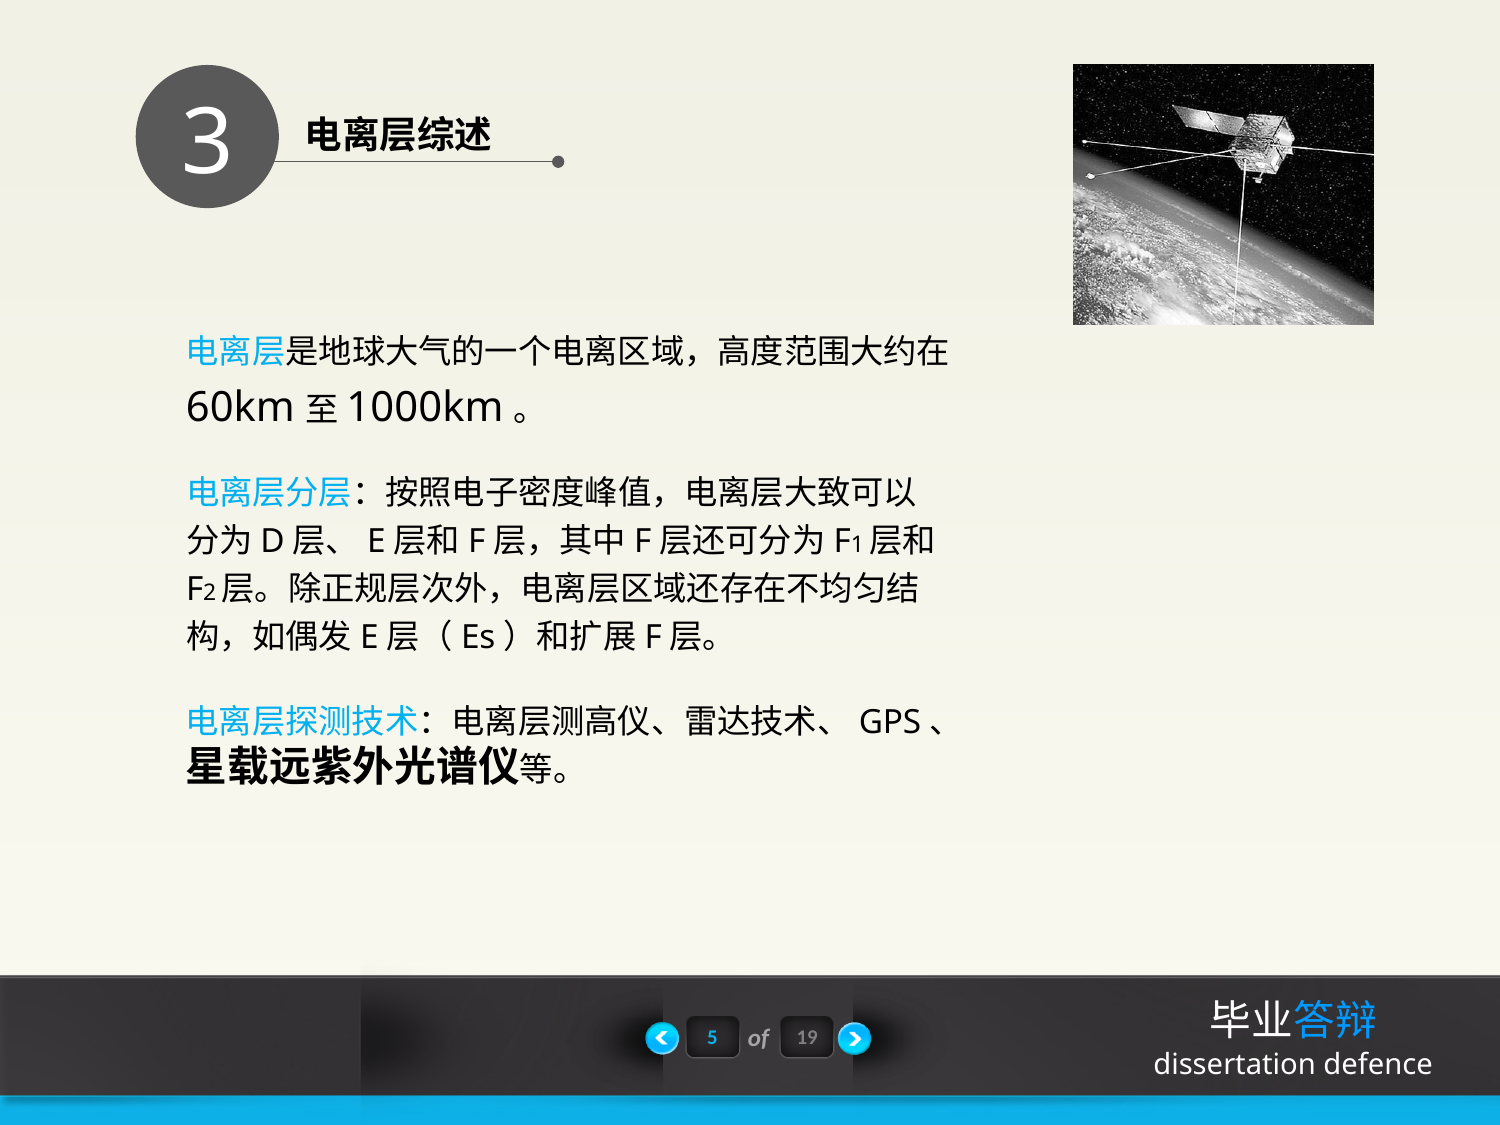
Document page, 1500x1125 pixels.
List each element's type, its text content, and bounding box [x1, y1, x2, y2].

text_box 3 [133, 62, 281, 211]
text_box 电离层分层：按照电子密度峰值，电离层大致可以分为D层、E层和F层，其中F层还可分为F1层和F2层。除正规层次外，电离层区域还存在不均匀结构，如偶发E层（Es）和扩展F层。 [171, 456, 962, 663]
picture [0, 0, 1500, 1096]
text_box 电离层是地球大气的一个电离区域，高度范围大约在60km至1000km。 [171, 314, 998, 438]
text_box of [747, 1014, 773, 1059]
text_box 毕业答辩 dissertation defence [1080, 998, 1500, 1088]
text_box 电离层探测技术：电离层测高仪、雷达技术、GPS、星载远紫外光谱仪等。 [171, 692, 979, 798]
text_box 电离层综述 [289, 104, 507, 160]
